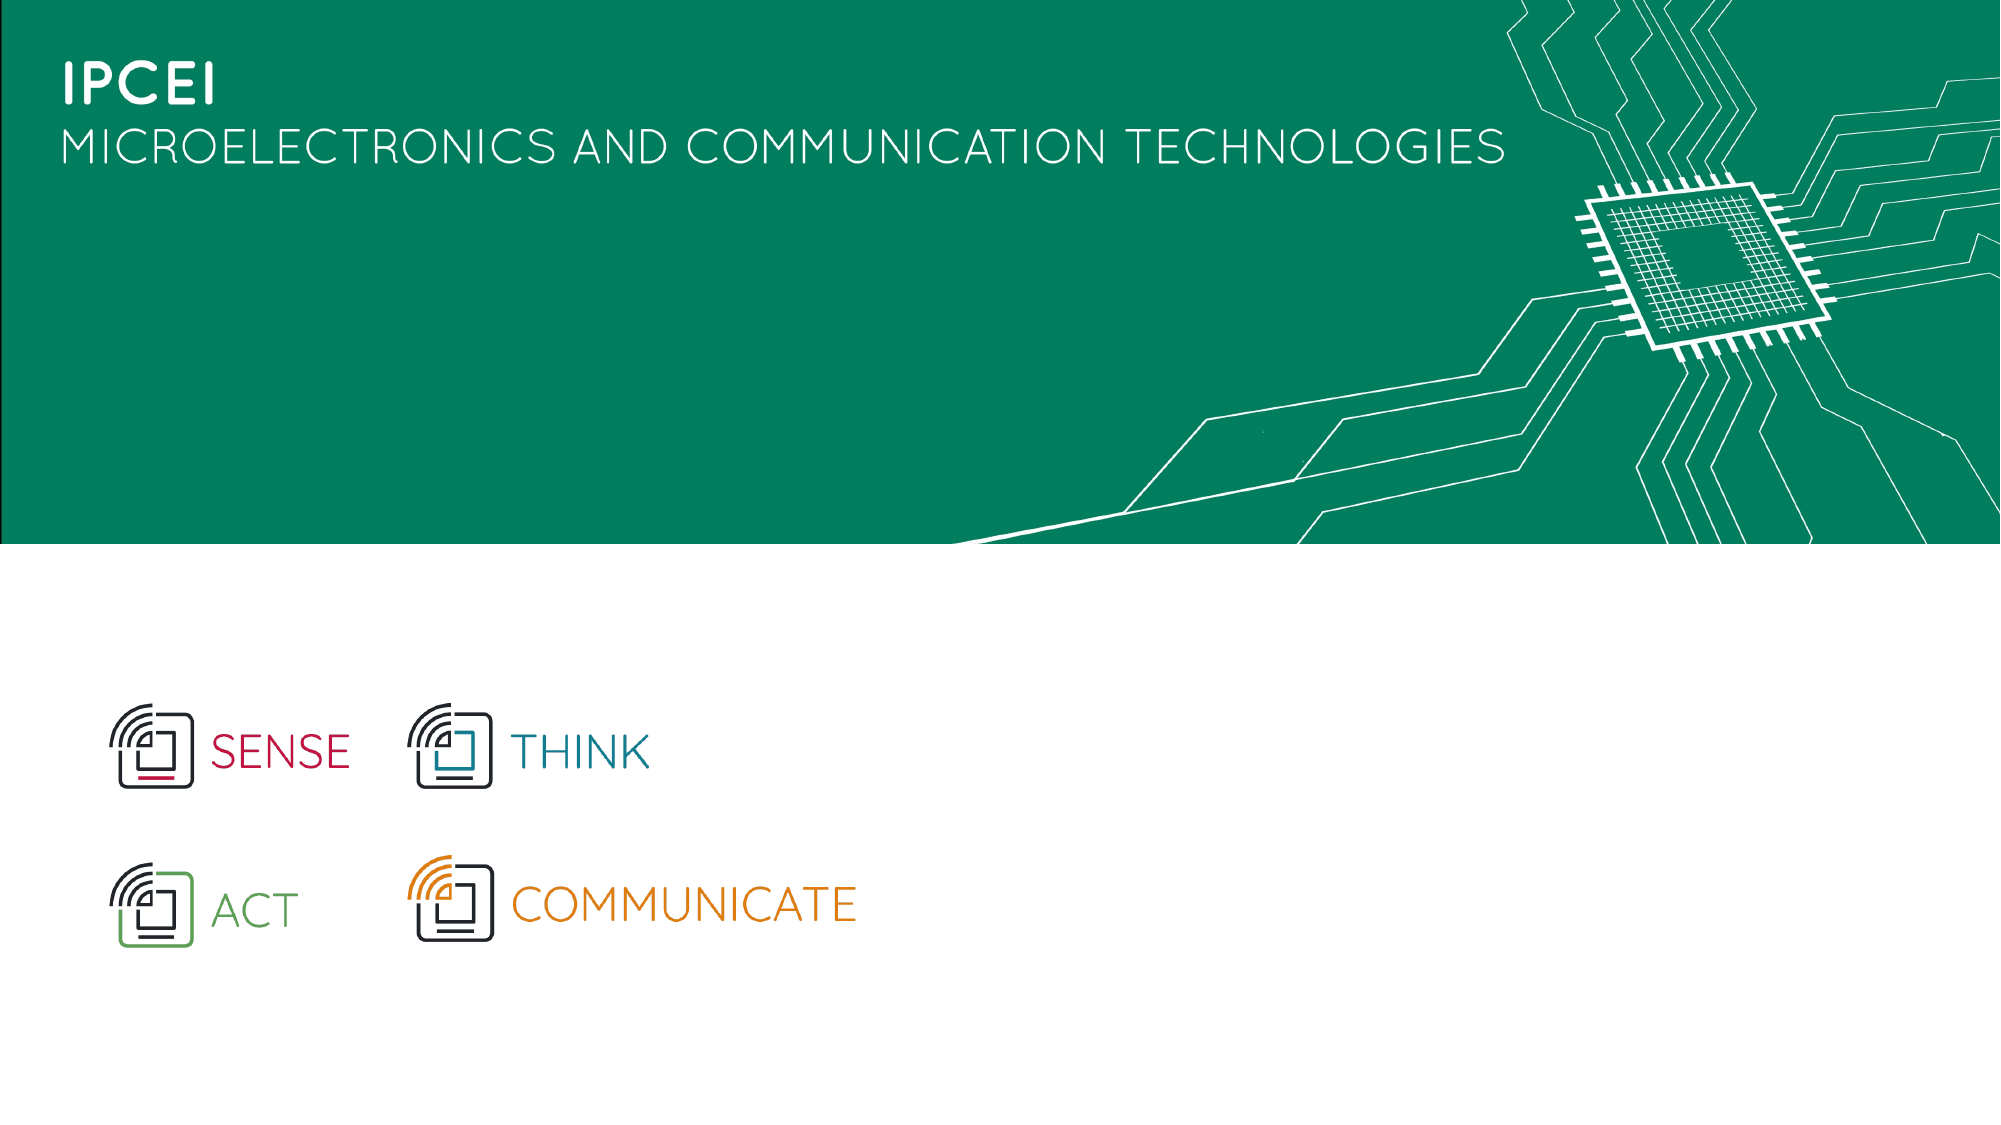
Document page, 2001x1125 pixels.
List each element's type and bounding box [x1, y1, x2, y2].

picture [109, 862, 300, 948]
picture [407, 703, 651, 789]
picture [109, 703, 351, 789]
picture [0, 0, 2000, 544]
picture [407, 855, 858, 942]
